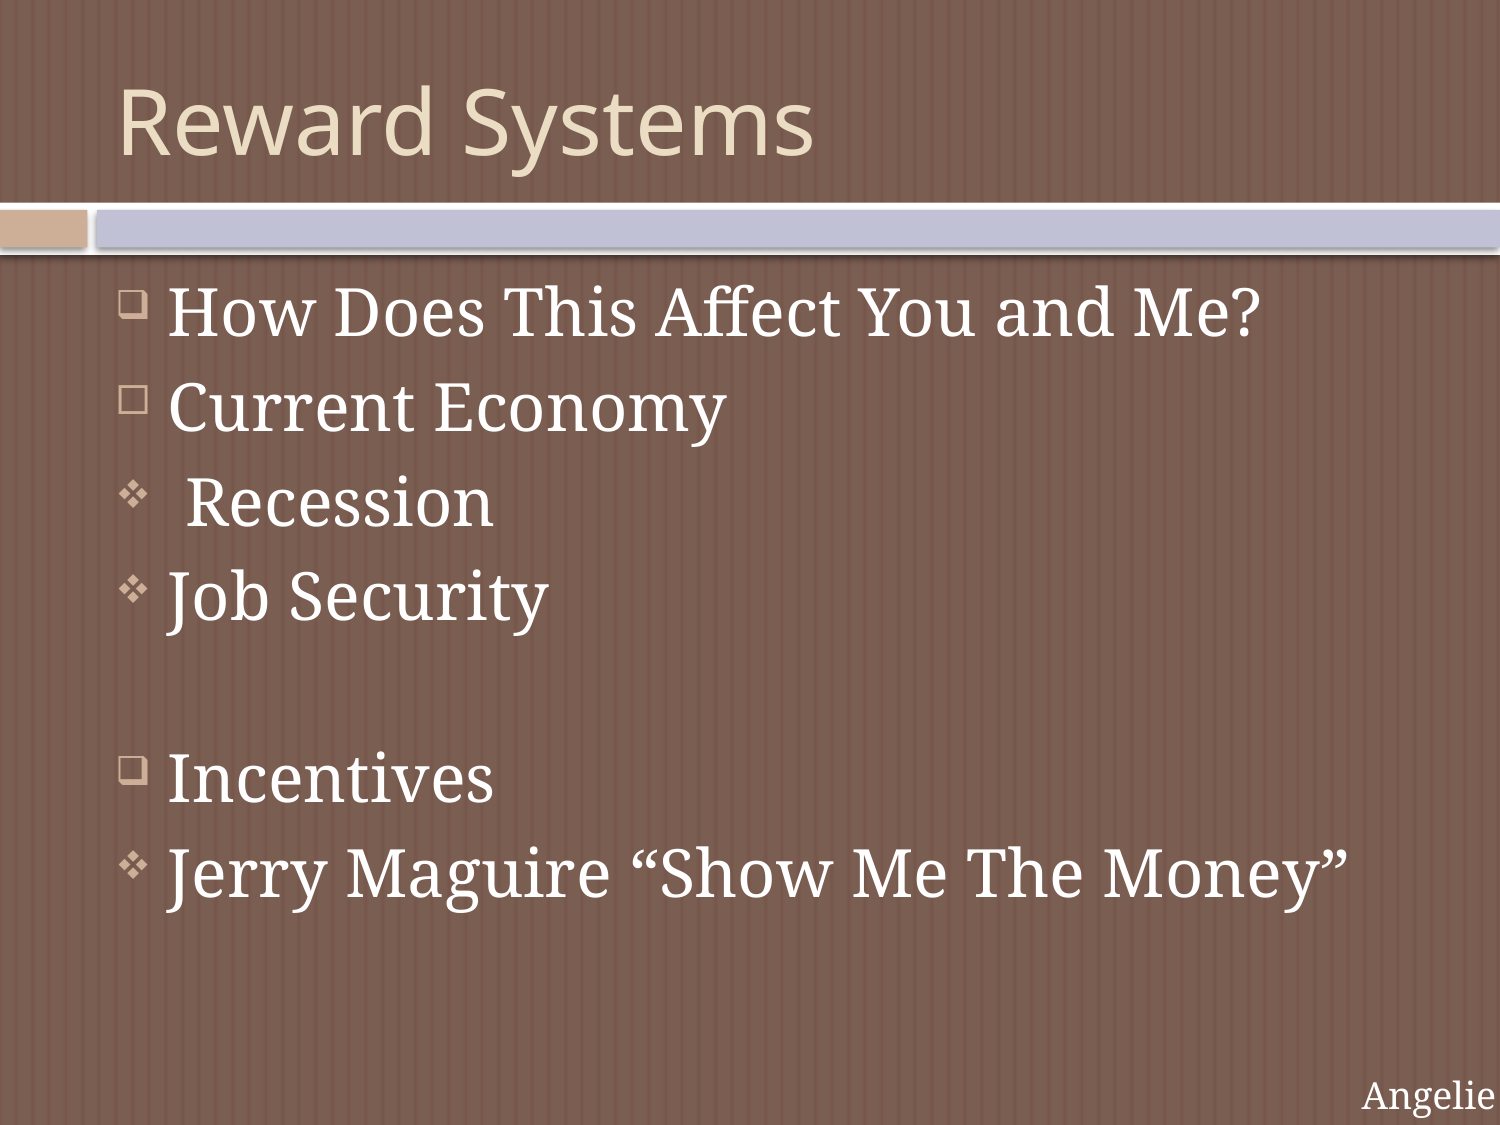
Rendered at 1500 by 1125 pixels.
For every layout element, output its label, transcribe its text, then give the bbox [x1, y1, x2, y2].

text_box Angelie [1346, 1064, 1500, 1124]
list How Does This Affect You and Me? Current Economy Recession Job Security Incentives Jerry Maguire “Show Me The Money” [100, 262, 1439, 1001]
title Reward Systems [100, 37, 1439, 201]
